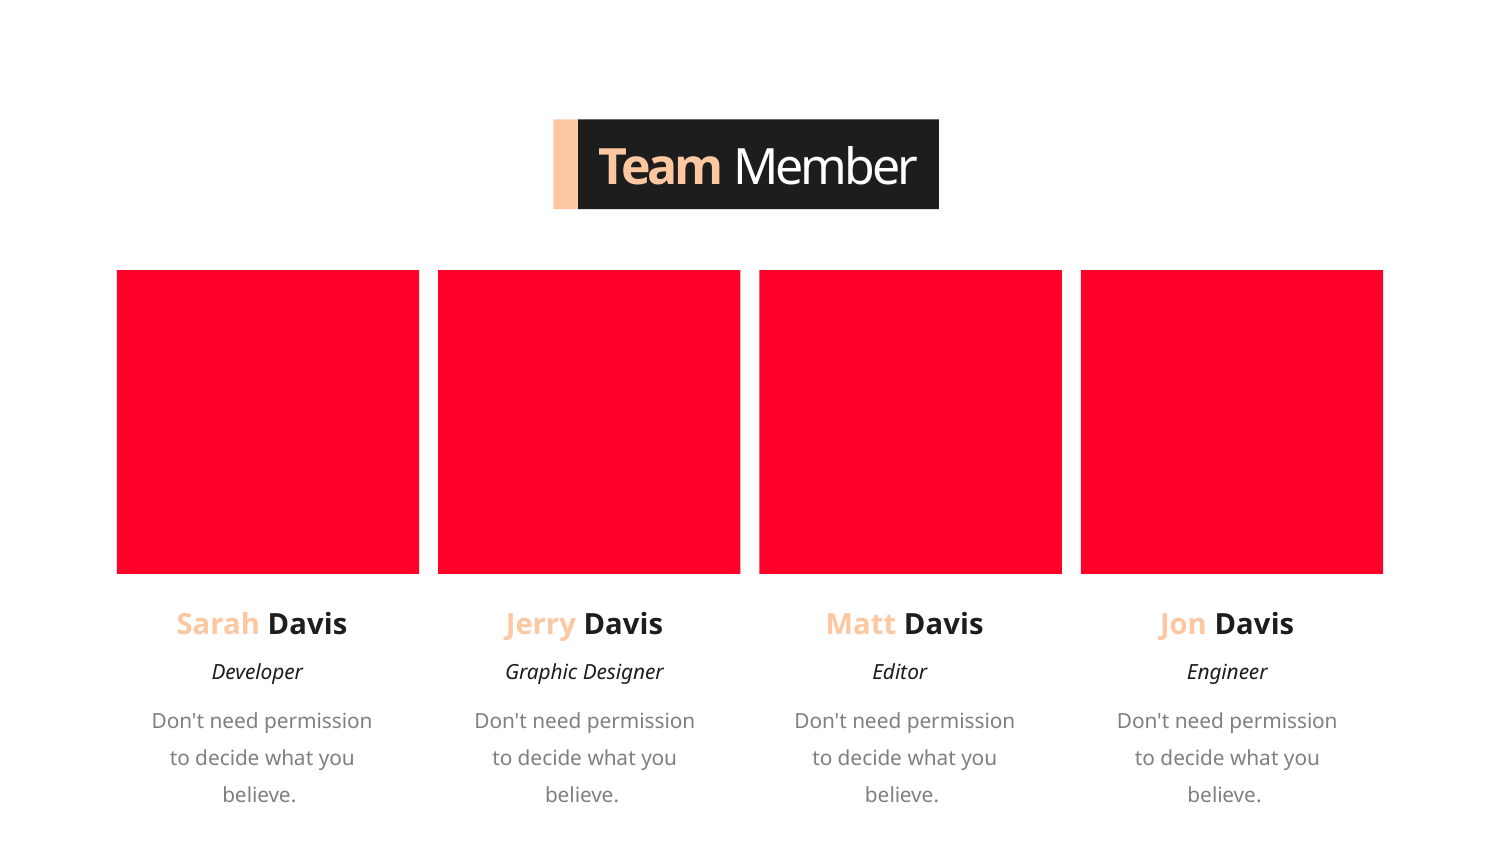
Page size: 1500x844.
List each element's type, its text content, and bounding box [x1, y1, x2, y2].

picture [1080, 270, 1384, 574]
text_box Jerry Davis [491, 598, 679, 648]
text_box Jon Davis [1145, 598, 1310, 648]
text_box Developer [172, 648, 343, 692]
text_box Don't need permission to decide what you believe. [457, 687, 713, 815]
text_box Don't need permission to decide what you believe. [777, 687, 1033, 815]
text_box Matt Davis [810, 598, 999, 648]
text_box Don't need permission to decide what you believe. [1099, 687, 1355, 815]
text_box Graphic Designer [485, 639, 684, 692]
text_box Editor [814, 648, 985, 692]
text_box Team Member [580, 119, 939, 210]
text_box Don't need permission to decide what you believe. [134, 687, 390, 815]
picture [116, 270, 420, 574]
text_box Engineer [1142, 639, 1313, 692]
text_box Sarah Davis [161, 598, 363, 648]
picture [759, 270, 1063, 574]
text_box [551, 117, 580, 211]
picture [437, 270, 741, 574]
